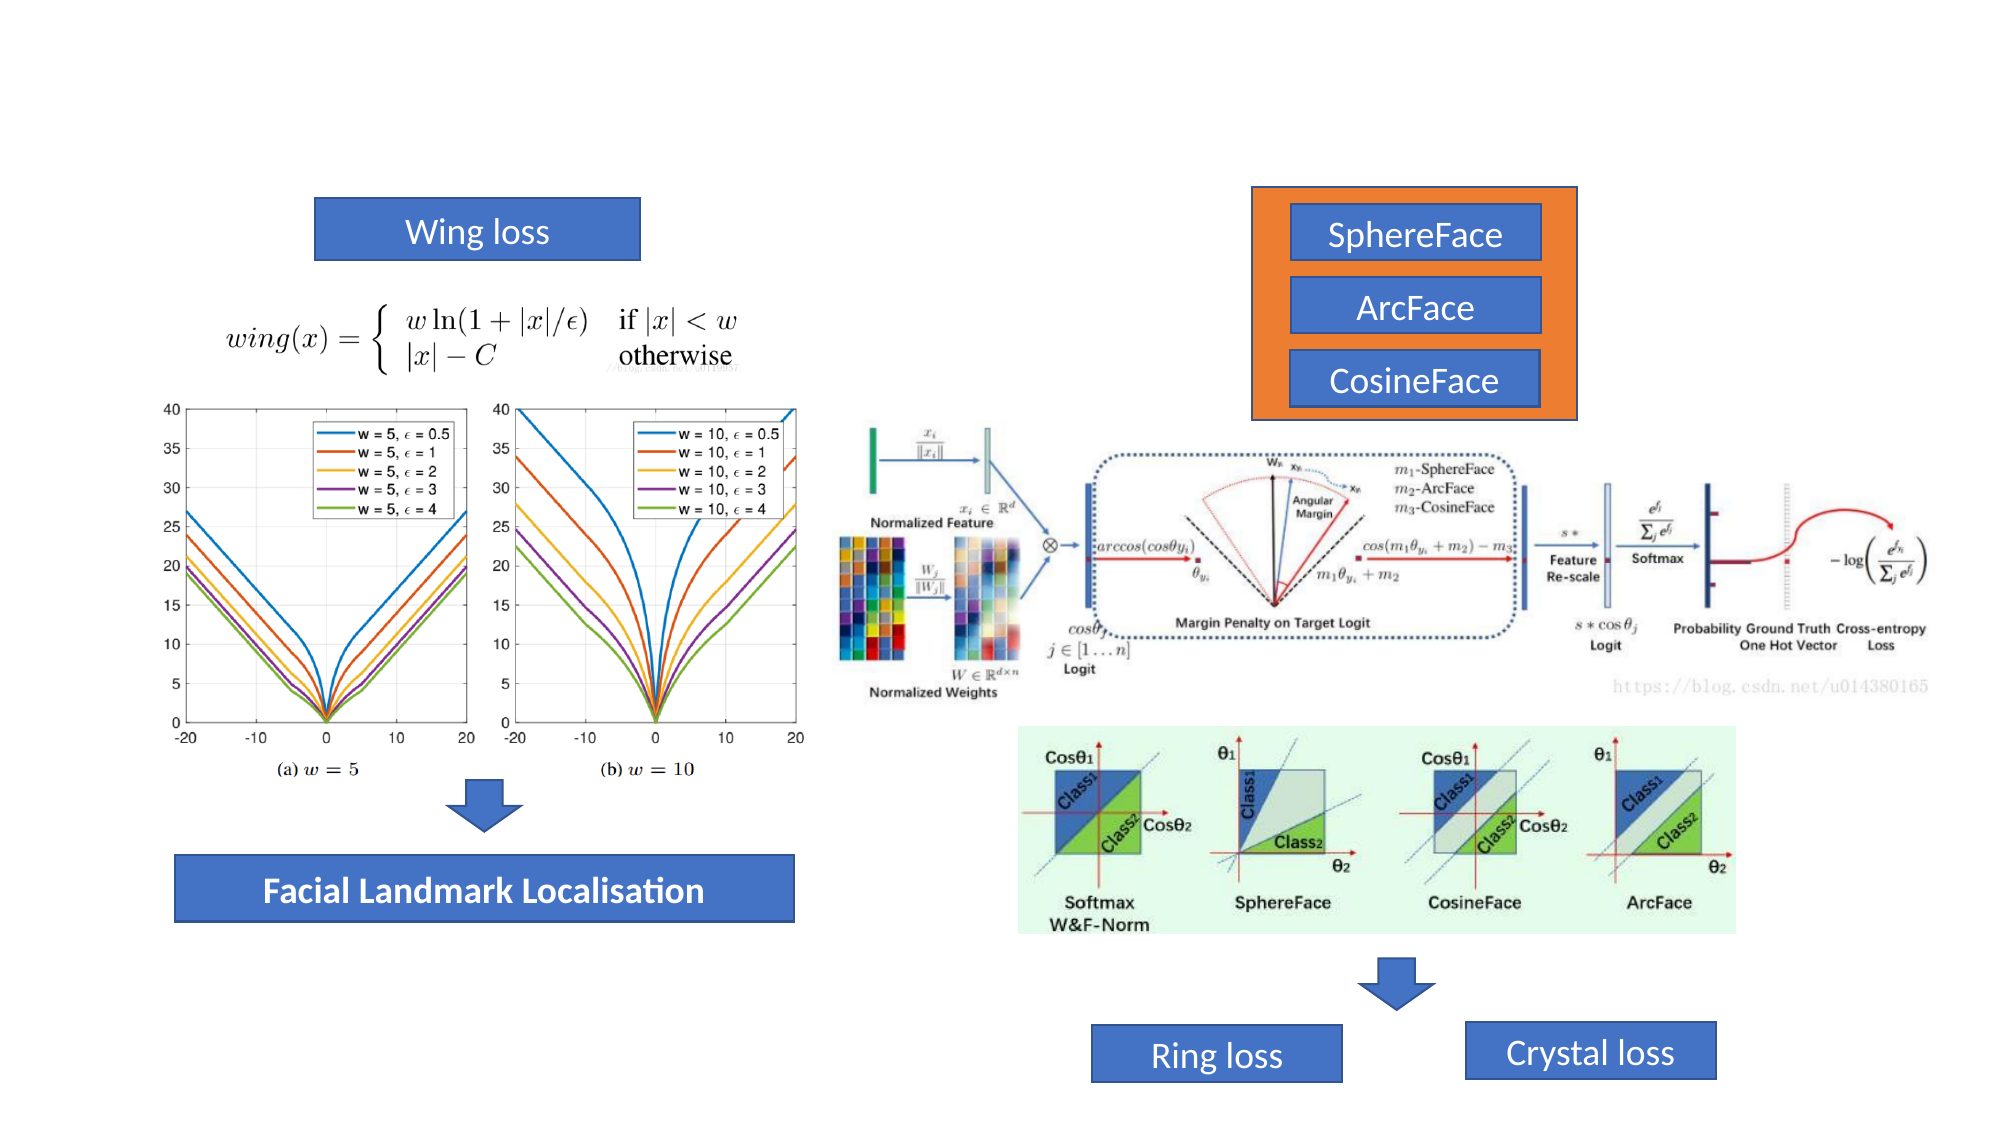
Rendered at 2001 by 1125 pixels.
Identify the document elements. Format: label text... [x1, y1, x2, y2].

picture [151, 274, 1937, 777]
text_box Crystal loss [1465, 1021, 1717, 1080]
text_box [1357, 957, 1437, 1012]
text_box CosineFace [1289, 349, 1541, 406]
text_box Wing loss [314, 197, 641, 261]
text_box [444, 779, 525, 833]
text_box [1251, 186, 1578, 406]
text_box SphereFace [1290, 203, 1542, 261]
text_box Facial Landmark Localisation [174, 854, 795, 923]
picture [1018, 726, 1736, 934]
text_box ArcFace [1290, 276, 1542, 334]
text_box Ring loss [1091, 1024, 1343, 1083]
